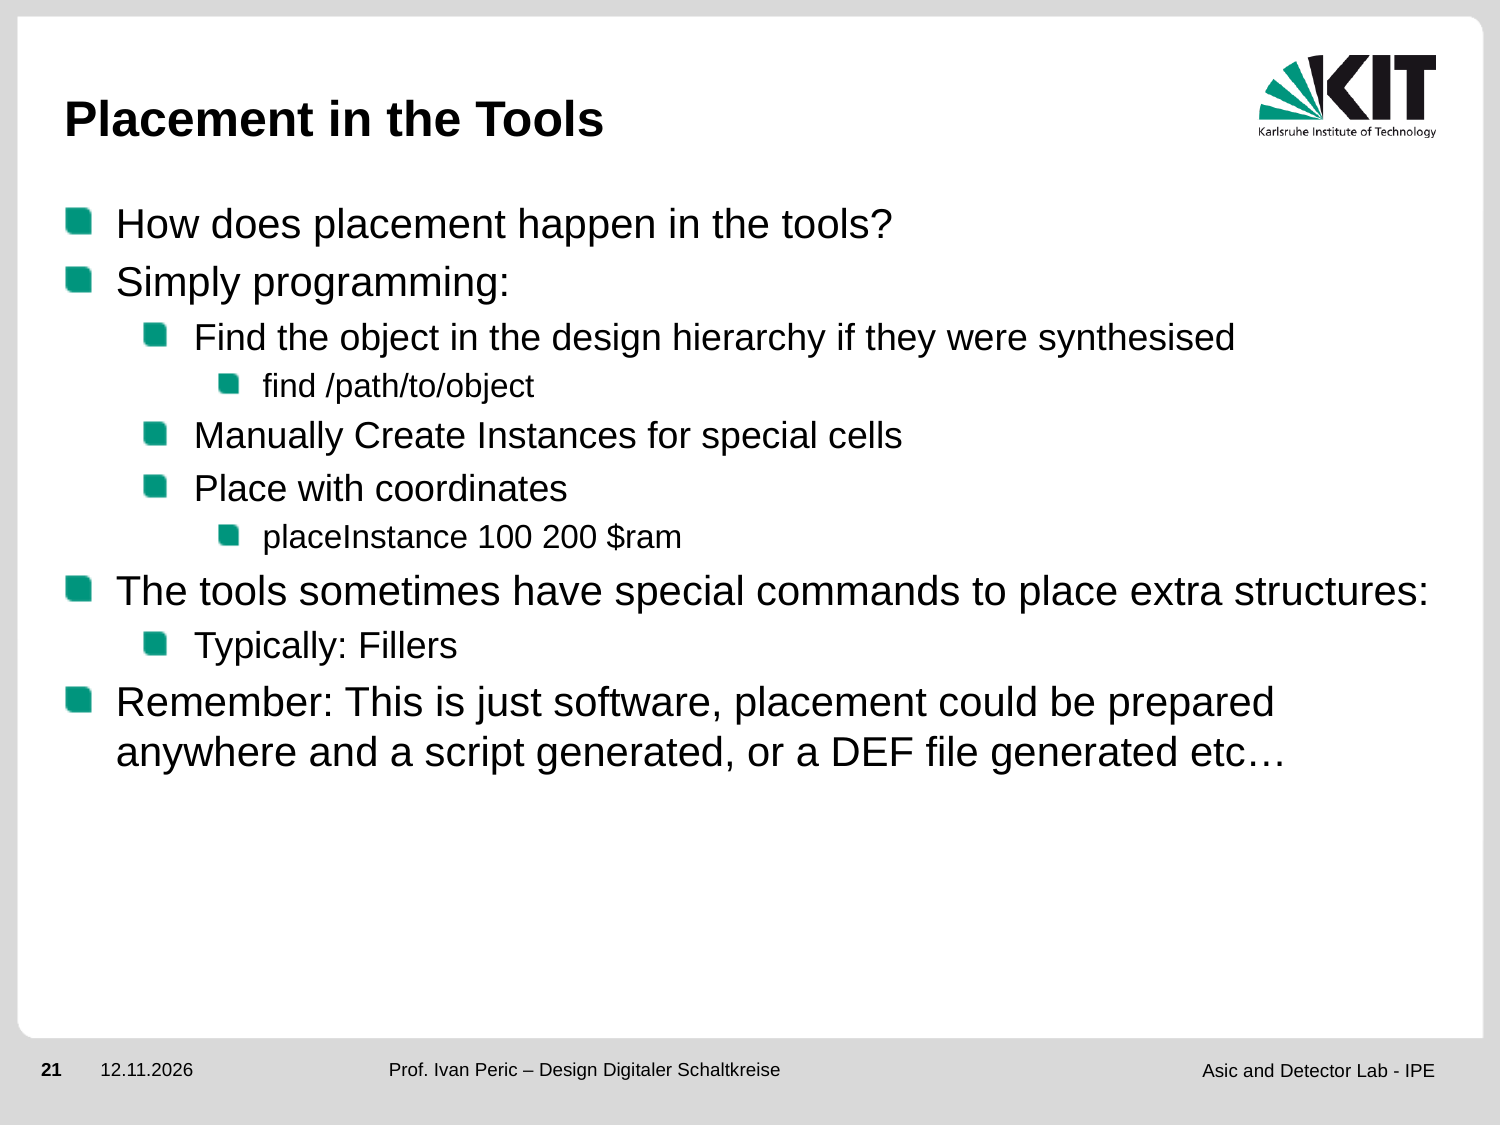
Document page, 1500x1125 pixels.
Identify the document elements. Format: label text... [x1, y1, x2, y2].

title Placement in the Tools [64, 54, 1198, 147]
picture [0, 0, 1500, 1125]
list How does placement happen in the tools? Simply programming: Find the object in the design hierarchy if they were synthesised find /path/to/object Manually Create Instances for special cells Place with coordinates placeInstance 100 200 $ram The tools sometimes have special commands to place extra structures: Typically: Fillers Remember: This is just software, placement could be prepared anywhere and a script generated, or a DEF file generated etc… [64, 196, 1436, 1000]
